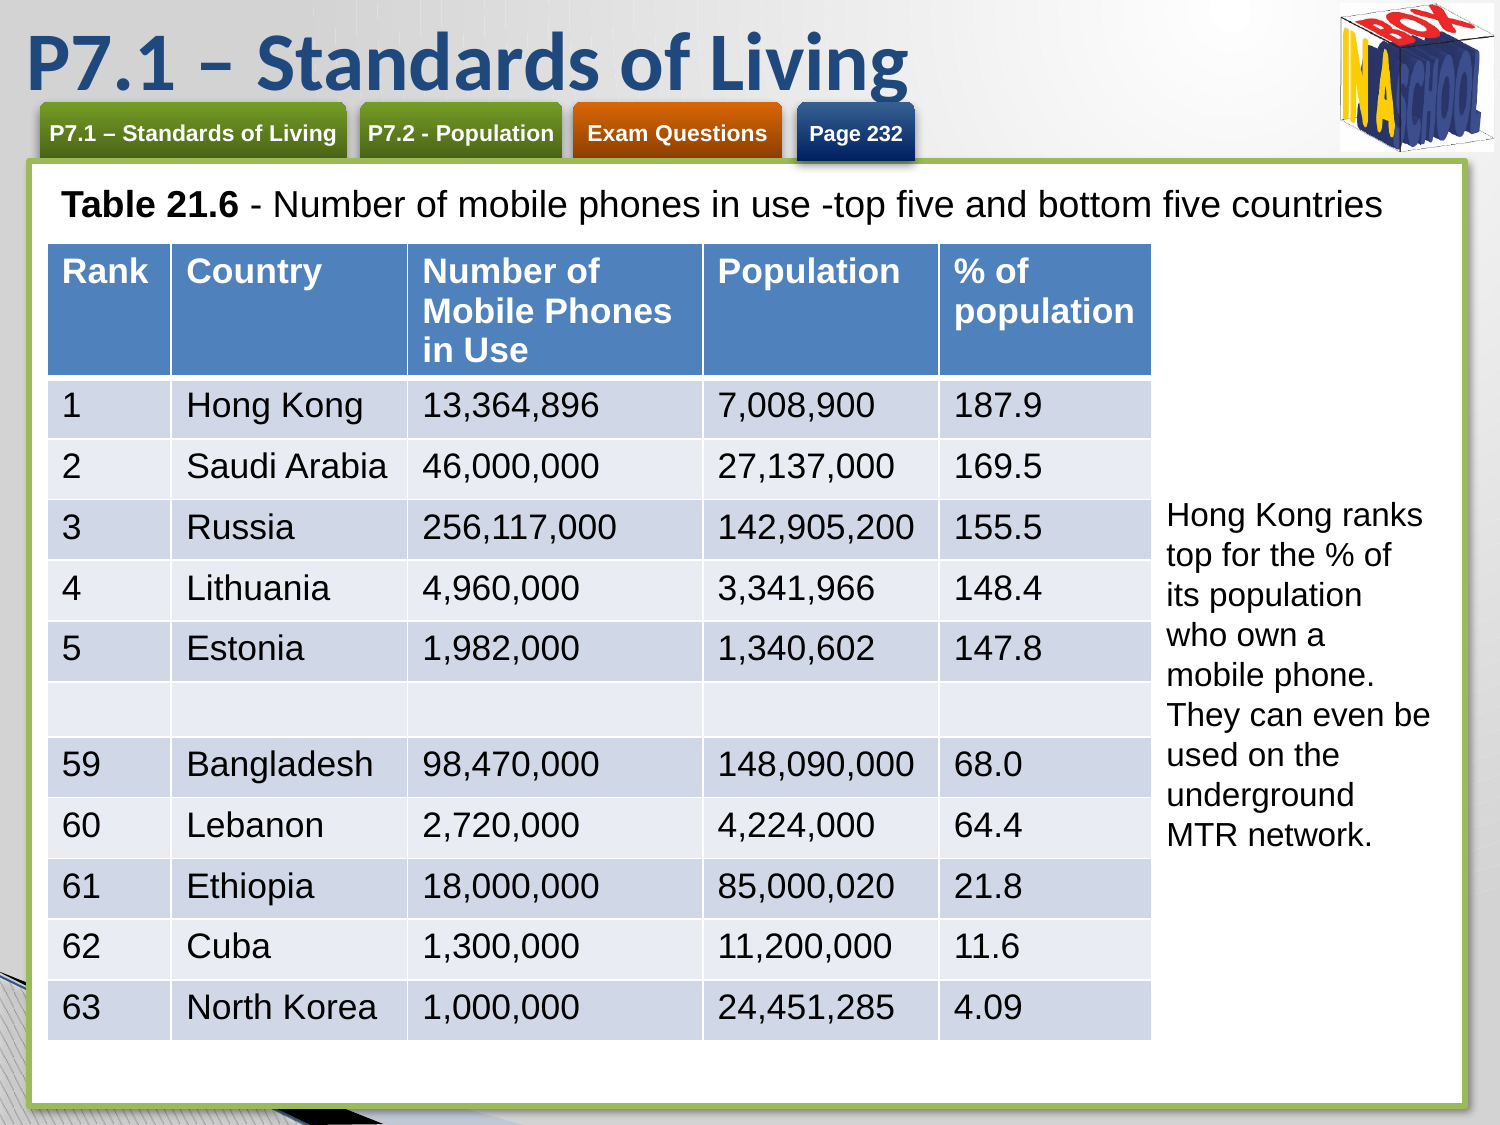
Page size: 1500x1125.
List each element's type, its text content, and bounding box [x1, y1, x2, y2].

table_cell 7,008,900 [704, 381, 938, 438]
table_cell 62 [48, 920, 170, 979]
table_cell 11.6 [940, 920, 1151, 979]
table_cell Bangladesh [172, 738, 407, 797]
table_cell 46,000,000 [408, 440, 702, 499]
text_box Hong Kong ranks top for the % of its population who own a mobile phone. They can even be used on the underground MTR network. [1151, 485, 1447, 860]
table_cell 27,137,000 [704, 440, 938, 499]
table_cell 98,470,000 [408, 738, 702, 797]
table_cell 85,000,020 [704, 859, 938, 918]
table_cell 4,224,000 [704, 798, 938, 858]
table_cell Saudi Arabia [172, 440, 407, 499]
table_cell Hong Kong [172, 381, 407, 438]
table_cell 3,341,966 [704, 561, 938, 620]
table_header Country [172, 244, 407, 375]
table_cell 1,982,000 [408, 622, 702, 681]
table_cell 187.9 [940, 381, 1151, 438]
table_cell 148.4 [940, 561, 1151, 620]
table_cell North Korea [172, 981, 407, 1040]
table_cell 3 [48, 500, 170, 559]
table_cell 148,090,000 [704, 738, 938, 797]
table_cell 64.4 [940, 798, 1151, 858]
table_cell 2 [48, 440, 170, 499]
picture [1340, 3, 1495, 152]
table_cell 256,117,000 [408, 500, 702, 559]
table_cell [172, 683, 407, 736]
table_header % of population [940, 244, 1151, 375]
table_header Rank [48, 244, 170, 375]
table_cell 63 [48, 981, 170, 1040]
table_cell 21.8 [940, 859, 1151, 918]
table_cell 155.5 [940, 500, 1151, 559]
table_cell Cuba [172, 920, 407, 979]
table_cell 147.8 [940, 622, 1151, 681]
table_cell Russia [172, 500, 407, 559]
table_cell 18,000,000 [408, 859, 702, 918]
table_cell Lebanon [172, 798, 407, 858]
text_box Page 232 [797, 101, 916, 162]
table_cell 4 [48, 561, 170, 620]
table_cell [704, 683, 938, 736]
table_cell 24,451,285 [704, 981, 938, 1040]
table_cell 1,300,000 [408, 920, 702, 979]
table_cell 68.0 [940, 738, 1151, 797]
table_cell 13,364,896 [408, 381, 702, 438]
table_cell 11,200,000 [704, 920, 938, 979]
table_cell 2,720,000 [408, 798, 702, 858]
title P7.1 – Standards of Living [11, 11, 1294, 102]
table_cell 4.09 [940, 981, 1151, 1040]
table_cell 1,000,000 [408, 981, 702, 1040]
table_cell 61 [48, 859, 170, 918]
table_cell 5 [48, 622, 170, 681]
table_cell 142,905,200 [704, 500, 938, 559]
table_cell 1 [48, 381, 170, 438]
table_cell Estonia [172, 622, 407, 681]
table_cell 60 [48, 798, 170, 858]
table_cell 59 [48, 738, 170, 797]
table_cell [940, 683, 1151, 736]
table_cell 169.5 [940, 440, 1151, 499]
table_cell Ethiopia [172, 859, 407, 918]
text_box Table 21.6 - Number of mobile phones in use -top five and bottom five countries [43, 172, 1447, 233]
table_cell [408, 683, 702, 736]
picture [281, 1114, 303, 1125]
table_cell [48, 683, 170, 736]
table_cell Lithuania [172, 561, 407, 620]
table_header Population [704, 244, 938, 375]
table_cell 4,960,000 [408, 561, 702, 620]
table_header Number of Mobile Phones in Use [408, 244, 702, 375]
table_cell 1,340,602 [704, 622, 938, 681]
